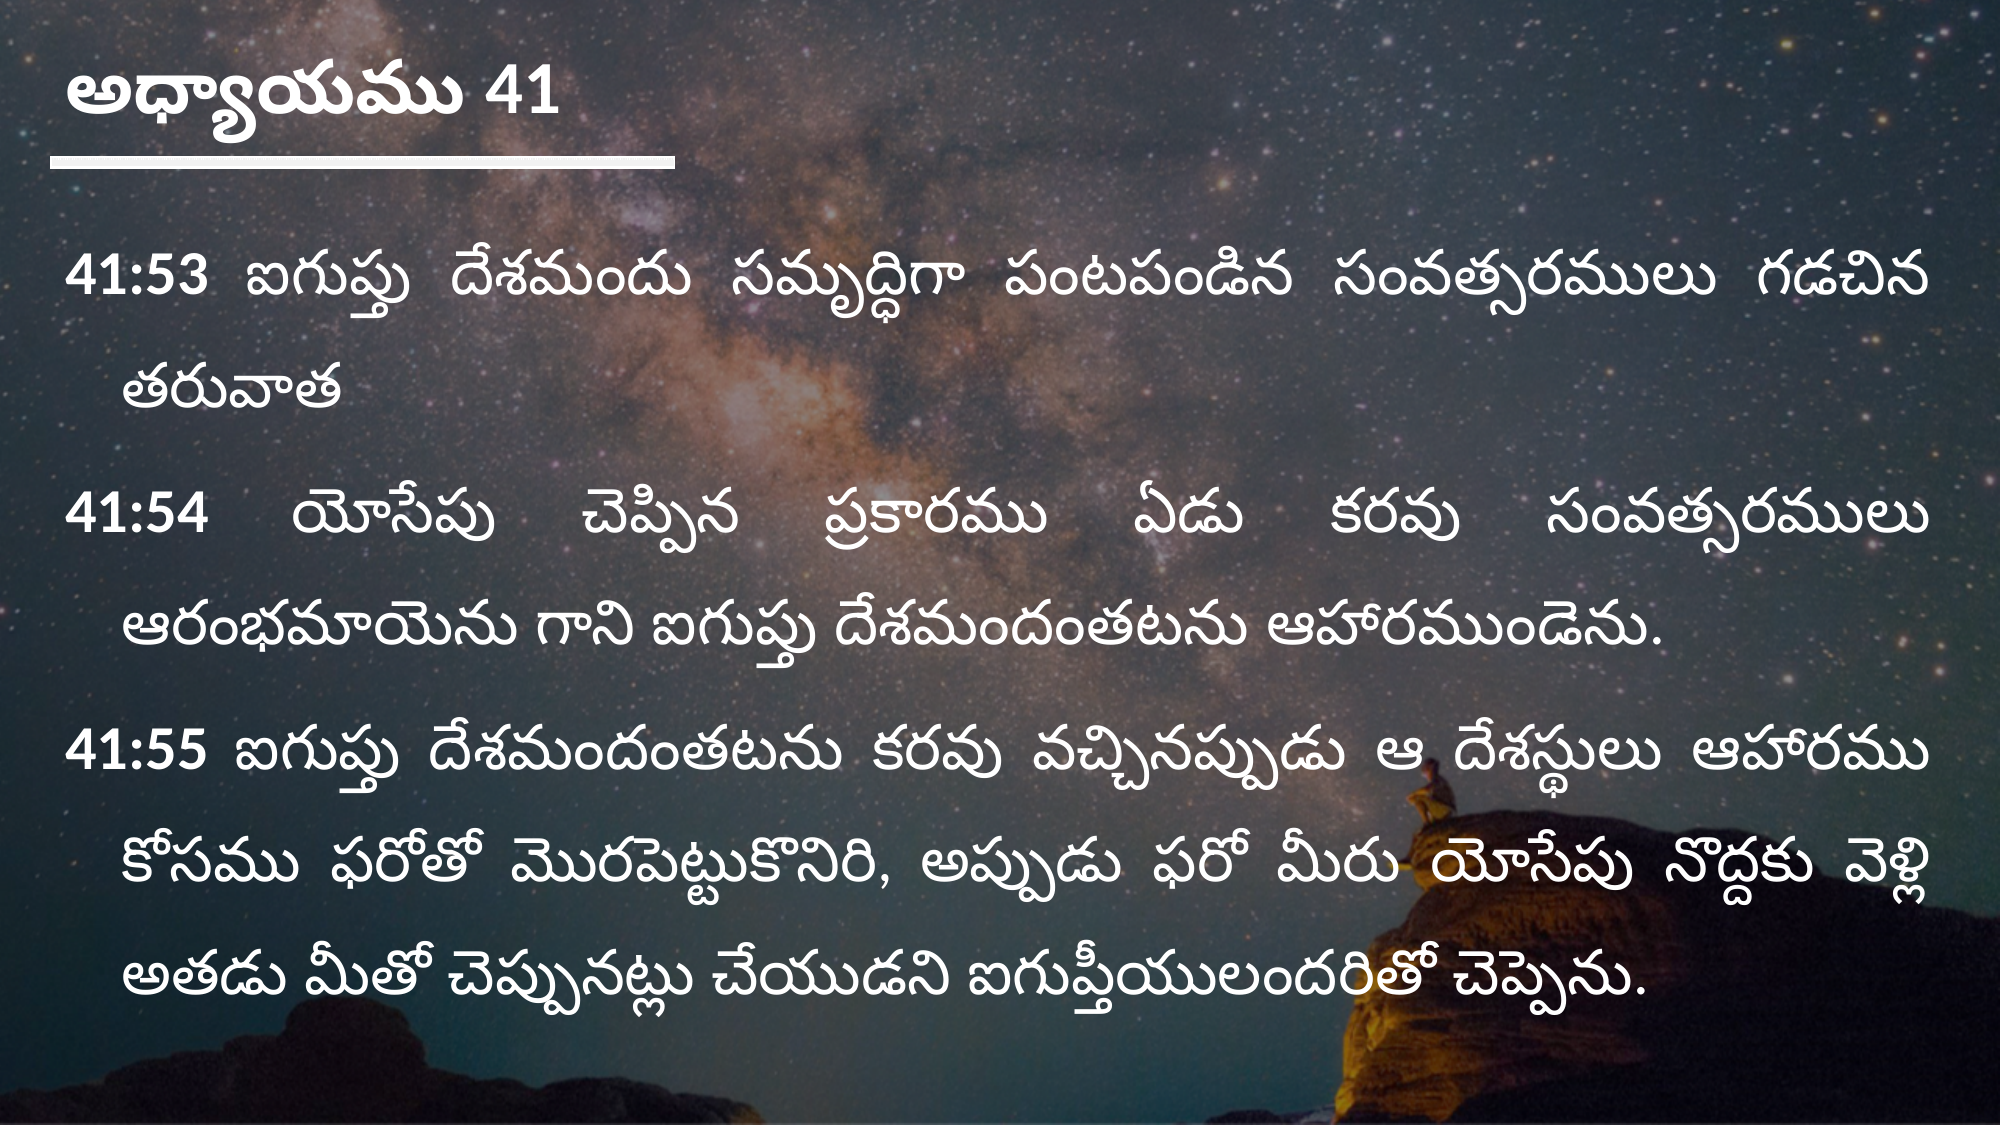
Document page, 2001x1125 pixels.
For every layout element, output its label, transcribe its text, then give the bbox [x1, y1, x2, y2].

list 41:53 ఐగుప్తు దేశమందు సమృద్ధిగా పంటపండిన సంవత్సరములు గడచిన తరువాత 41:54 యోసేపు చెప్పిన ప్రకారము ఏడు కరవు సంవత్సరములు ఆరంభమాయెను గాని ఐగుప్తు దేశమందంతటను ఆహారముండెను. 41:55 ఐగుప్తు దేశమందంతటను కరవు వచ్చినప్పుడు ఆ దేశస్థులు ఆహారము కోసము ఫరోతో మొరపెట్టుకొనిరి, అప్పుడు ఫరో మీరు యోసేపు నొద్దకు వెళ్లి అతడు మీతో చెప్పునట్లు చేయుడని ఐగుప్తీయులందరితో చెప్పెను. [50, 187, 1946, 1063]
title అధ్యాయము 41 [50, 0, 1925, 167]
picture [0, 0, 2000, 1125]
